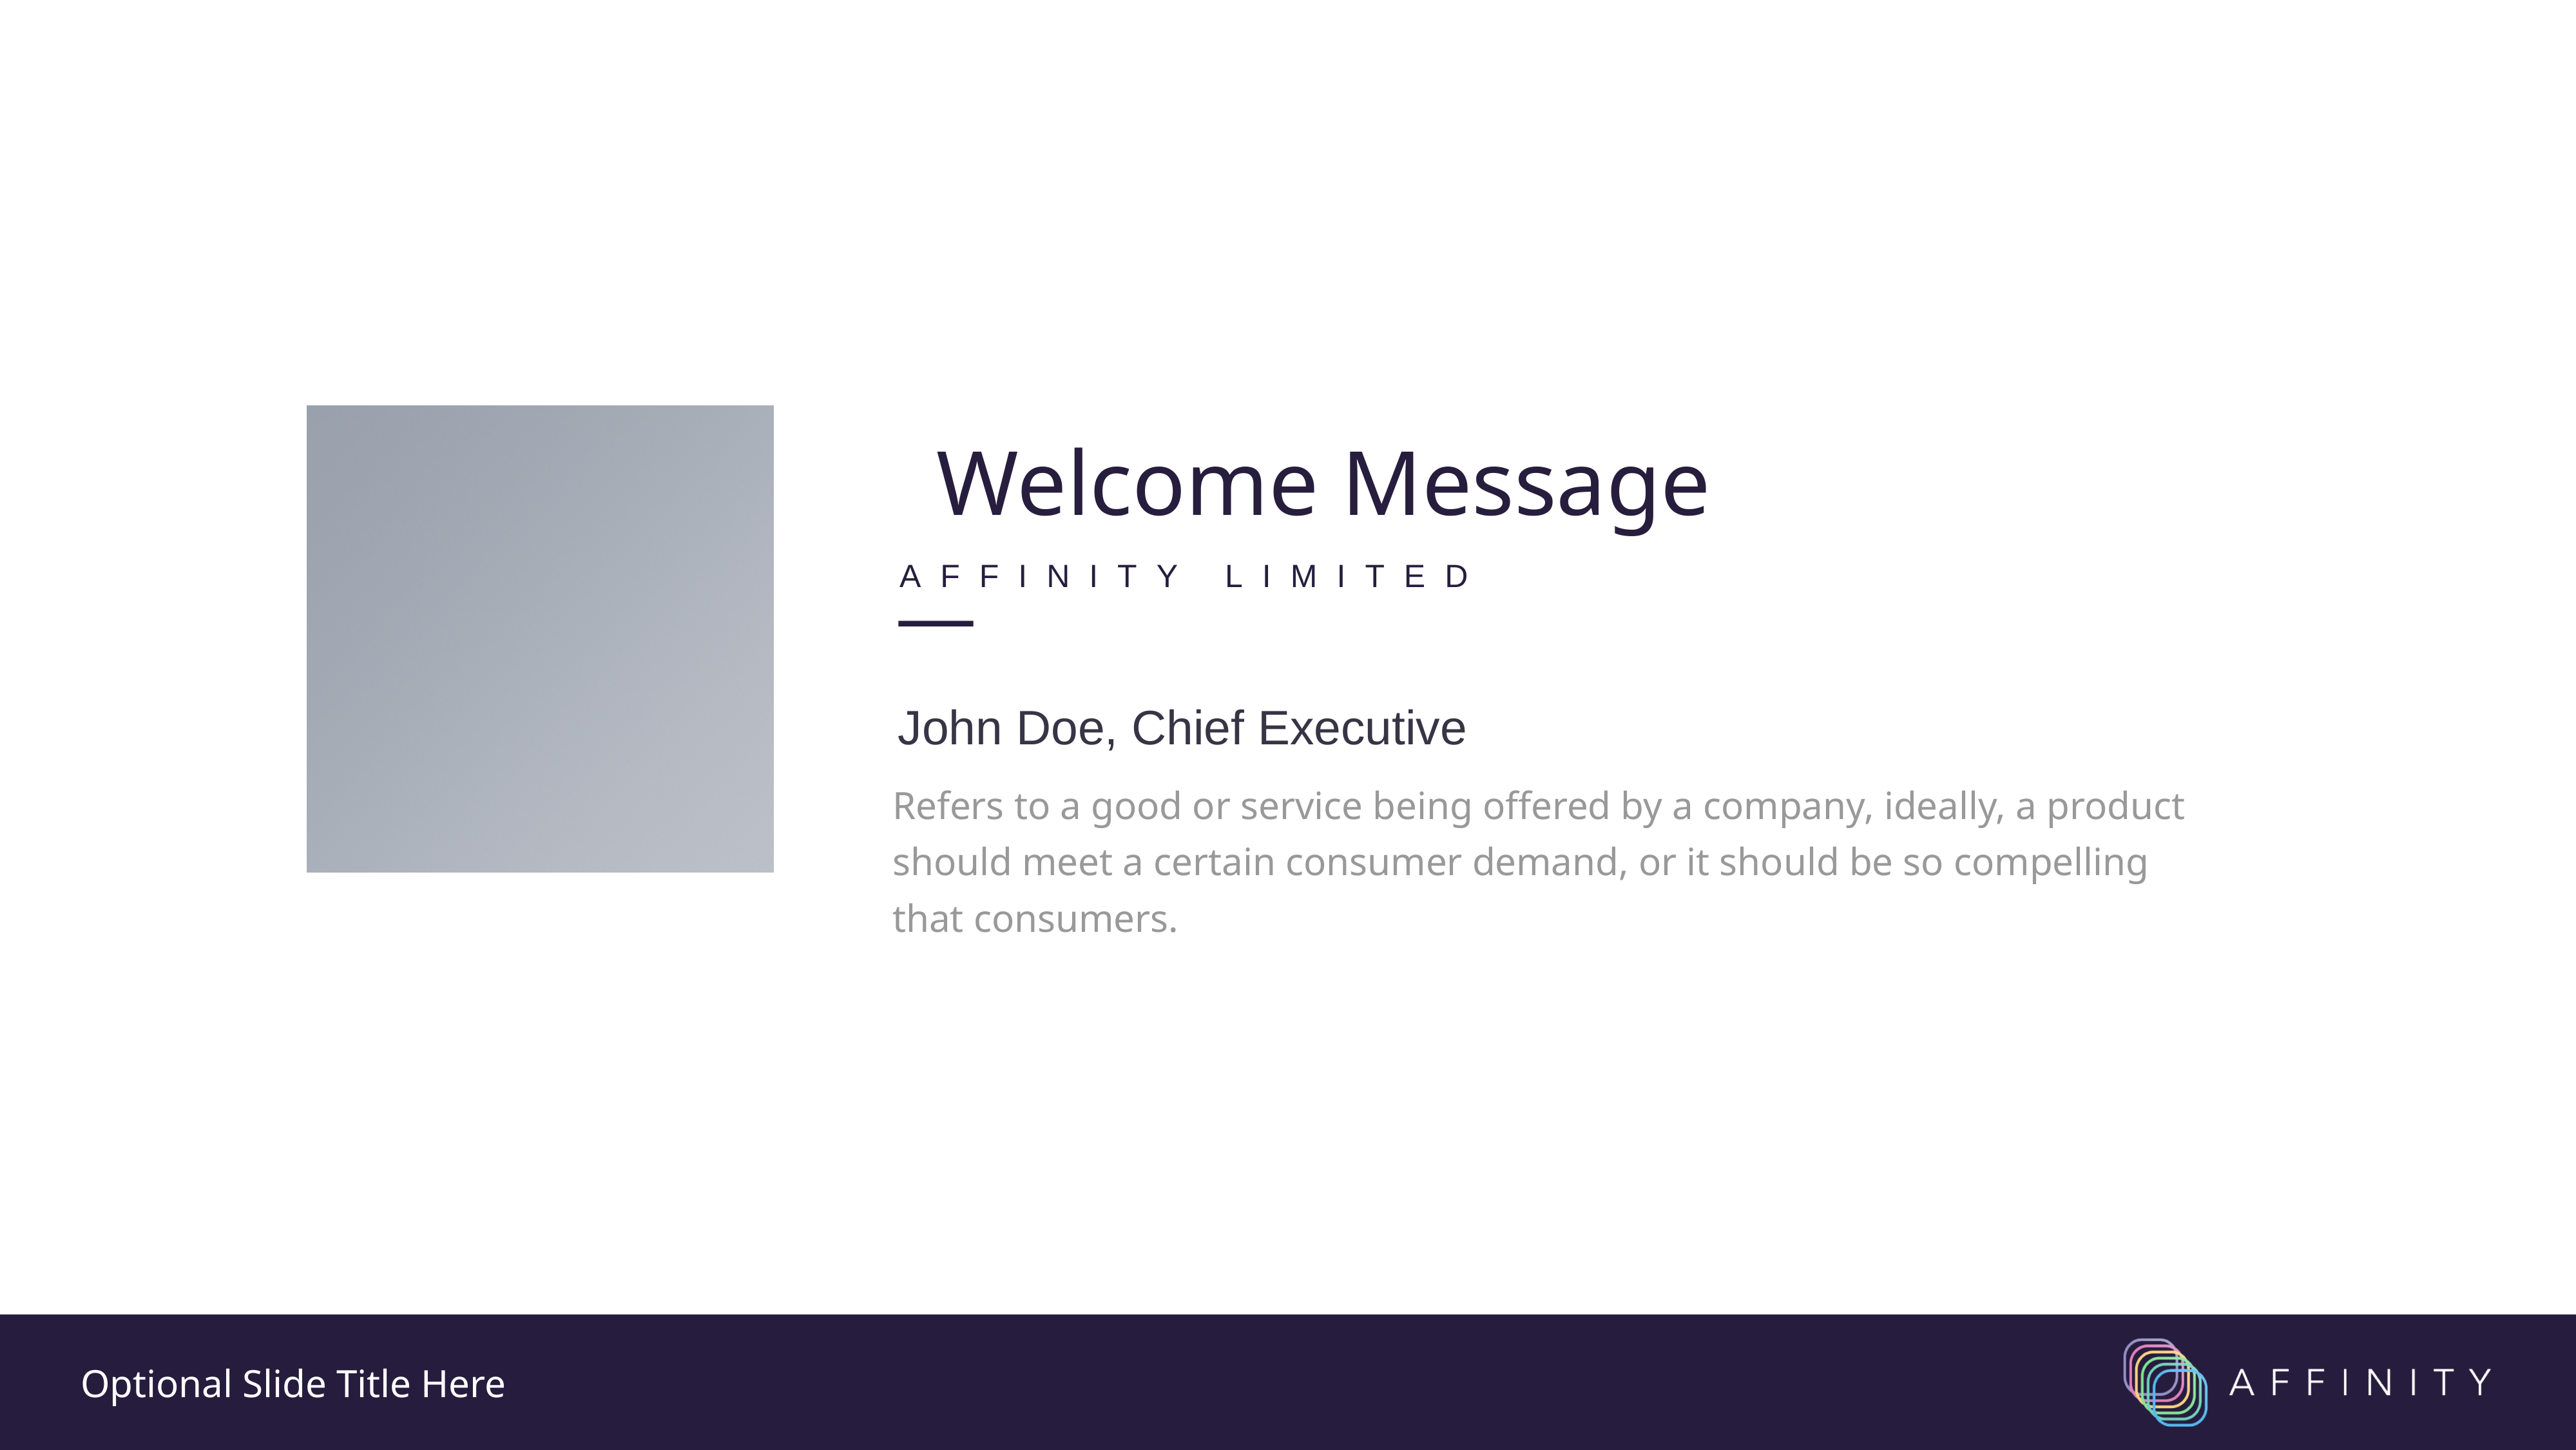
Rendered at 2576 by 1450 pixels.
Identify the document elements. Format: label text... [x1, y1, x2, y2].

picture [2121, 1335, 2494, 1430]
text_box [898, 621, 974, 627]
picture [307, 405, 774, 873]
text_box John Doe, Chief Executive [893, 691, 1707, 760]
text_box Welcome Message [931, 421, 1716, 538]
text_box AFFINITY LIMITED [894, 550, 1798, 599]
text_box Optional Slide Title Here [75, 1355, 1131, 1410]
text_box Refers to a good or service being offered by a company, ideally, a product should meet a certain consumer demand, or it should be so compelling that consumers. [887, 765, 2209, 945]
